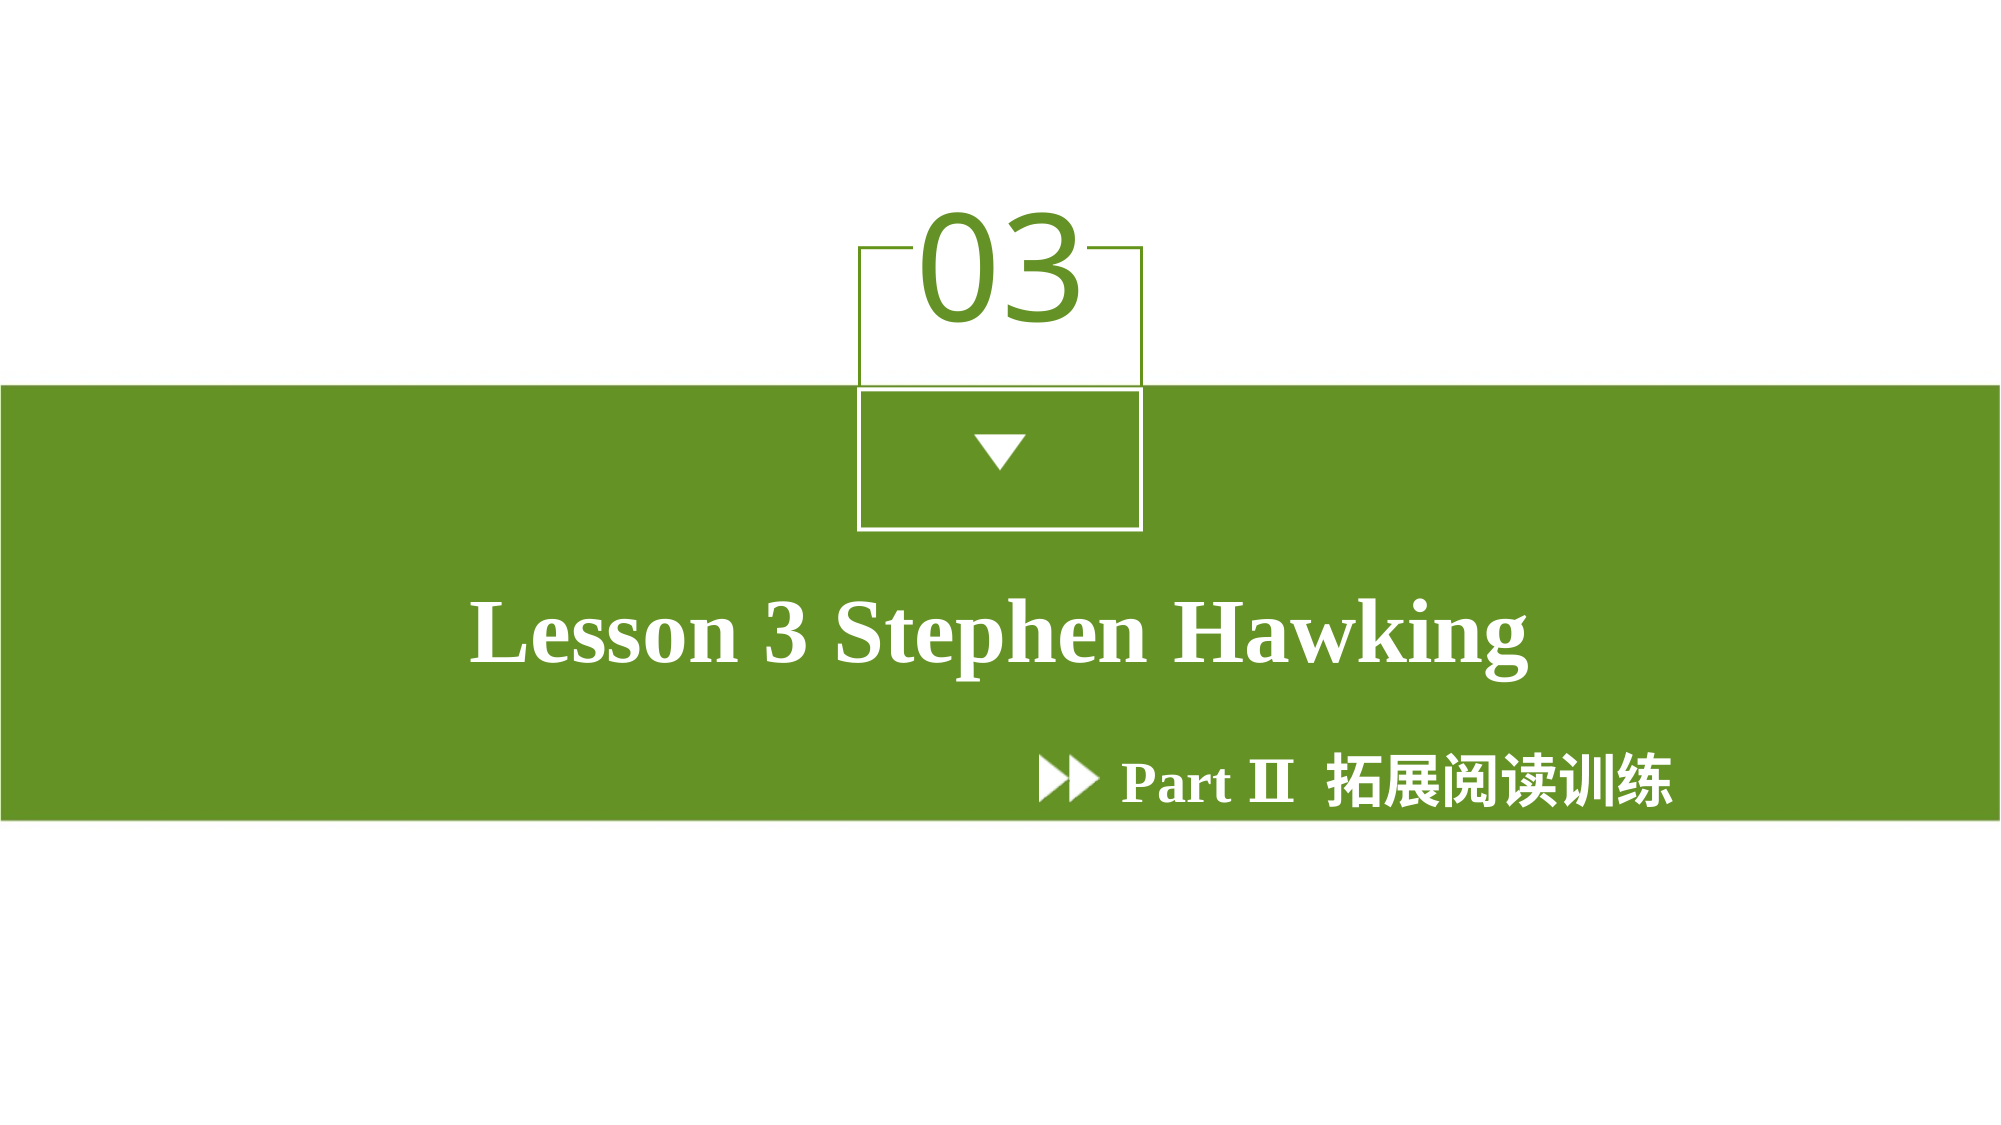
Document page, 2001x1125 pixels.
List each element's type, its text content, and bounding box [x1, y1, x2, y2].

text_box Lesson 3 Stephen Hawking [0, 518, 2000, 732]
picture [0, 0, 2000, 518]
picture [0, 732, 2000, 1125]
text_box Part Ⅱ 拓展阅读训练 [1121, 738, 1997, 821]
text_box 03 [896, 171, 1106, 353]
